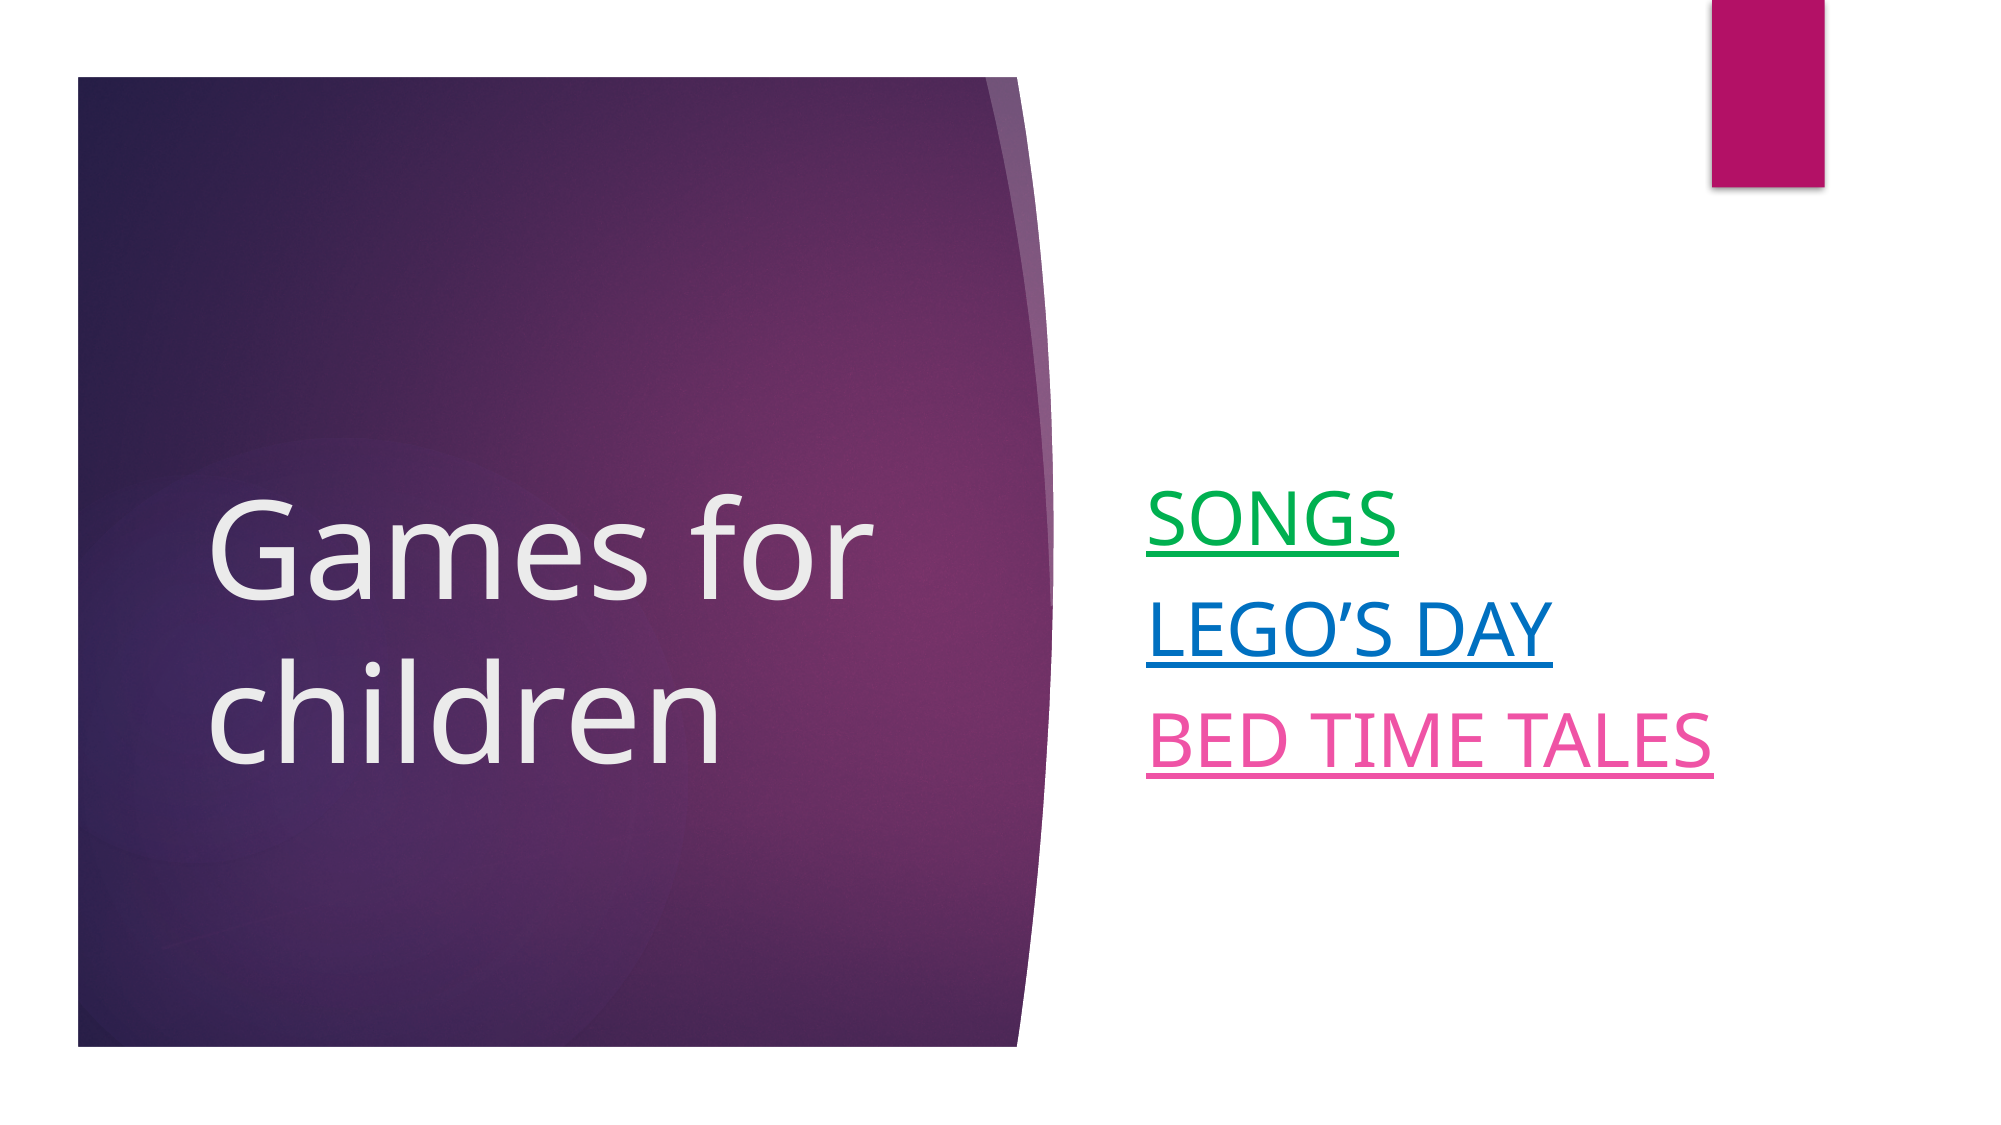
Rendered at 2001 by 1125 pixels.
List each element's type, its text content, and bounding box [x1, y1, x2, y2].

title Games for children [189, 439, 904, 814]
list Songs Lego’s day Bed time tales [1131, 439, 1748, 814]
